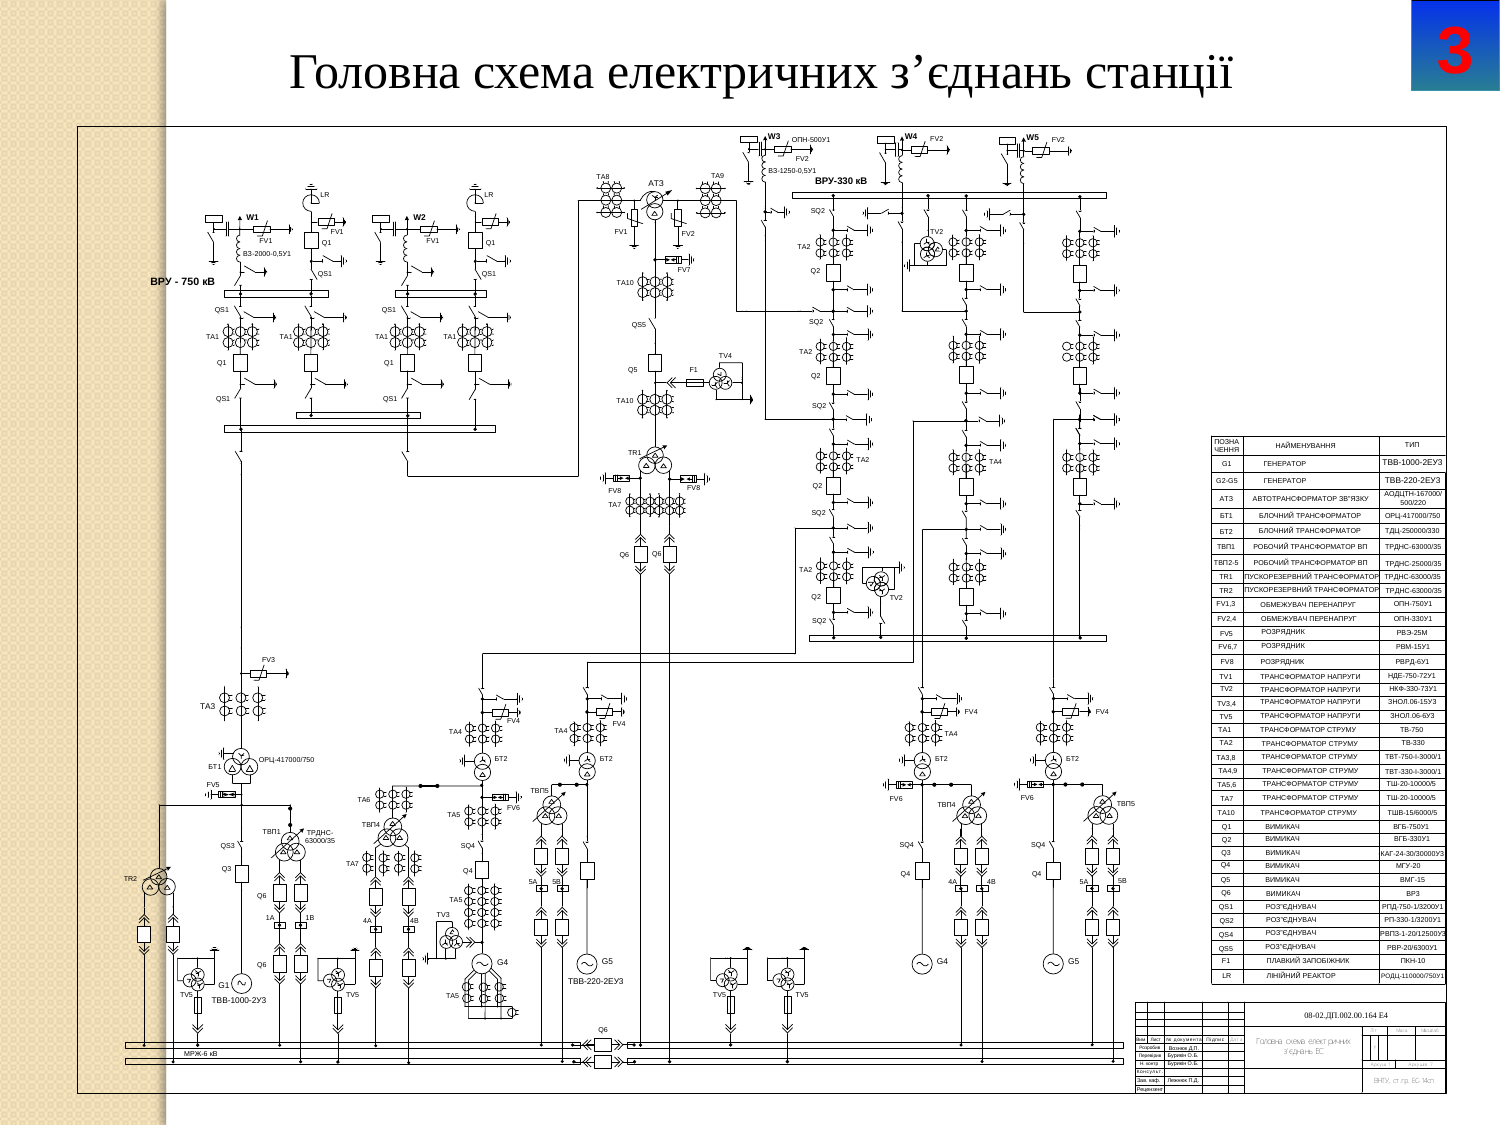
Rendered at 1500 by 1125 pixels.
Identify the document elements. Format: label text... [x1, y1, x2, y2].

picture [76, 125, 1448, 1095]
text_box Головна схема електричних з’єднань станції [76, 30, 1447, 106]
text_box 3 [1411, 0, 1500, 91]
